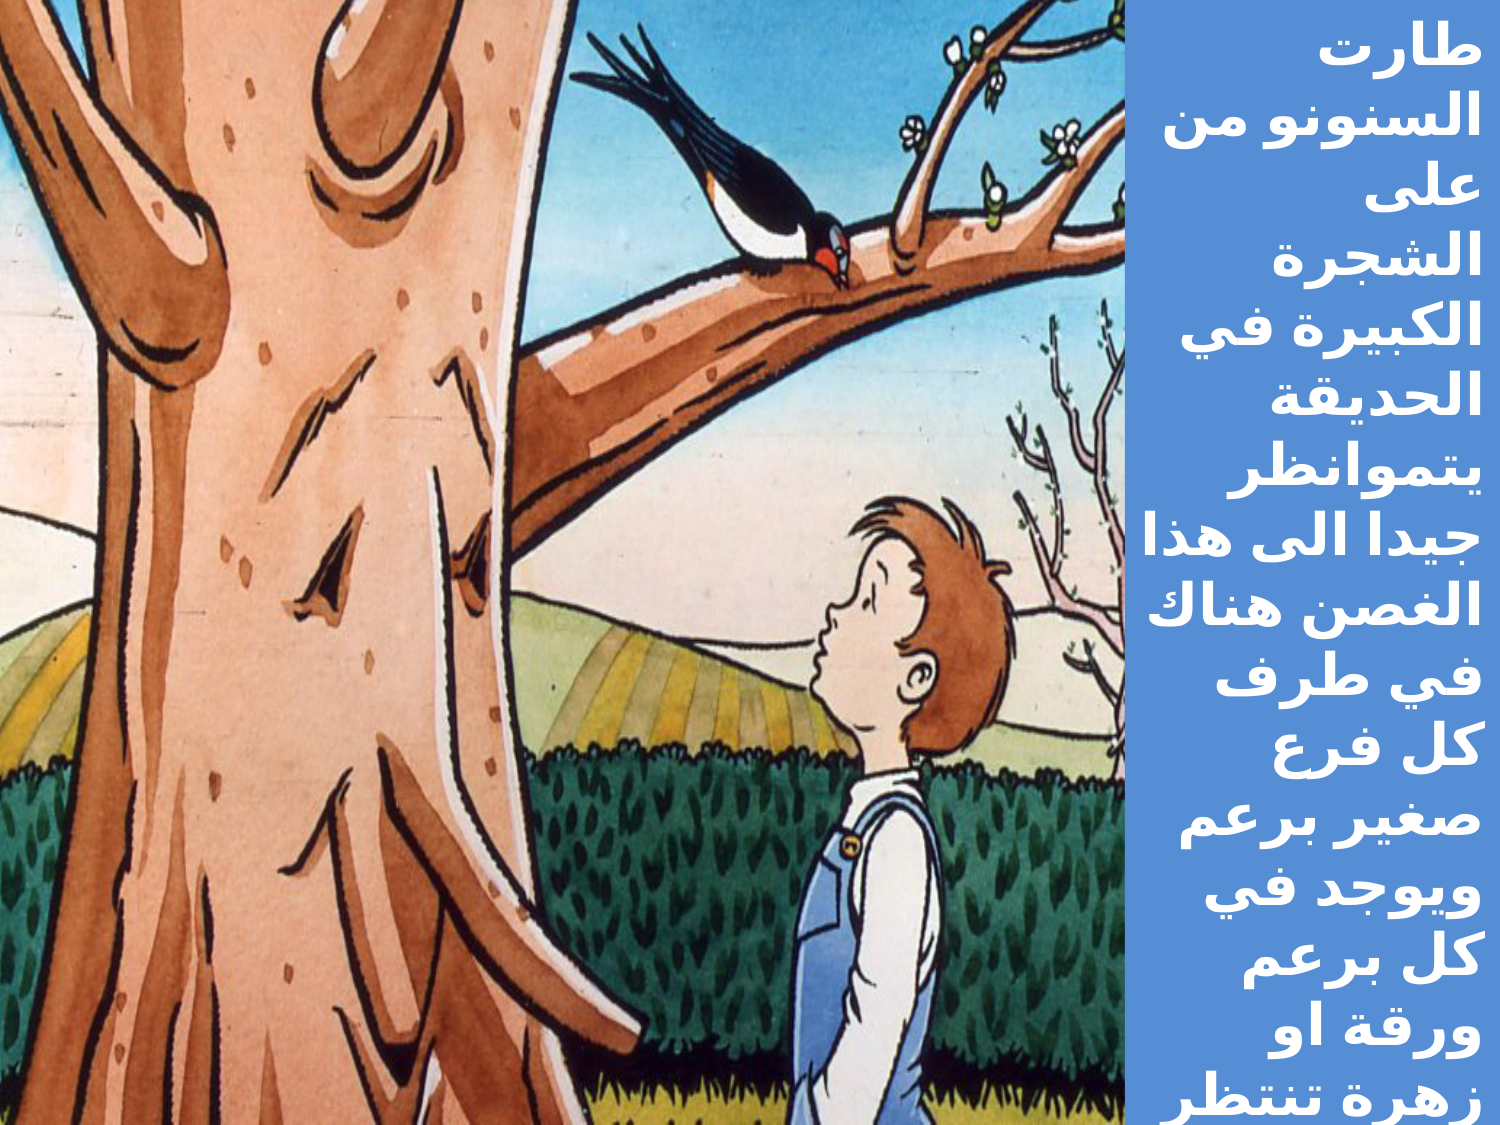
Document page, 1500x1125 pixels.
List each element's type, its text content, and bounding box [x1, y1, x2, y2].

text_box طارت السنونو من على الشجرة الكبيرة في الحديقة يتموانظر جيدا الى هذا الغصن هناك في طرف كل فرع صغير برعم ويوجد في كل برعم ورقة او زهرة تنتظر الأشارة لكي تنبت أن الأشجار لم تمت انها تعد لنا مفاجأة كبيرة , قالت السنونو. [1126, 0, 1500, 1125]
picture [0, 0, 1126, 1125]
